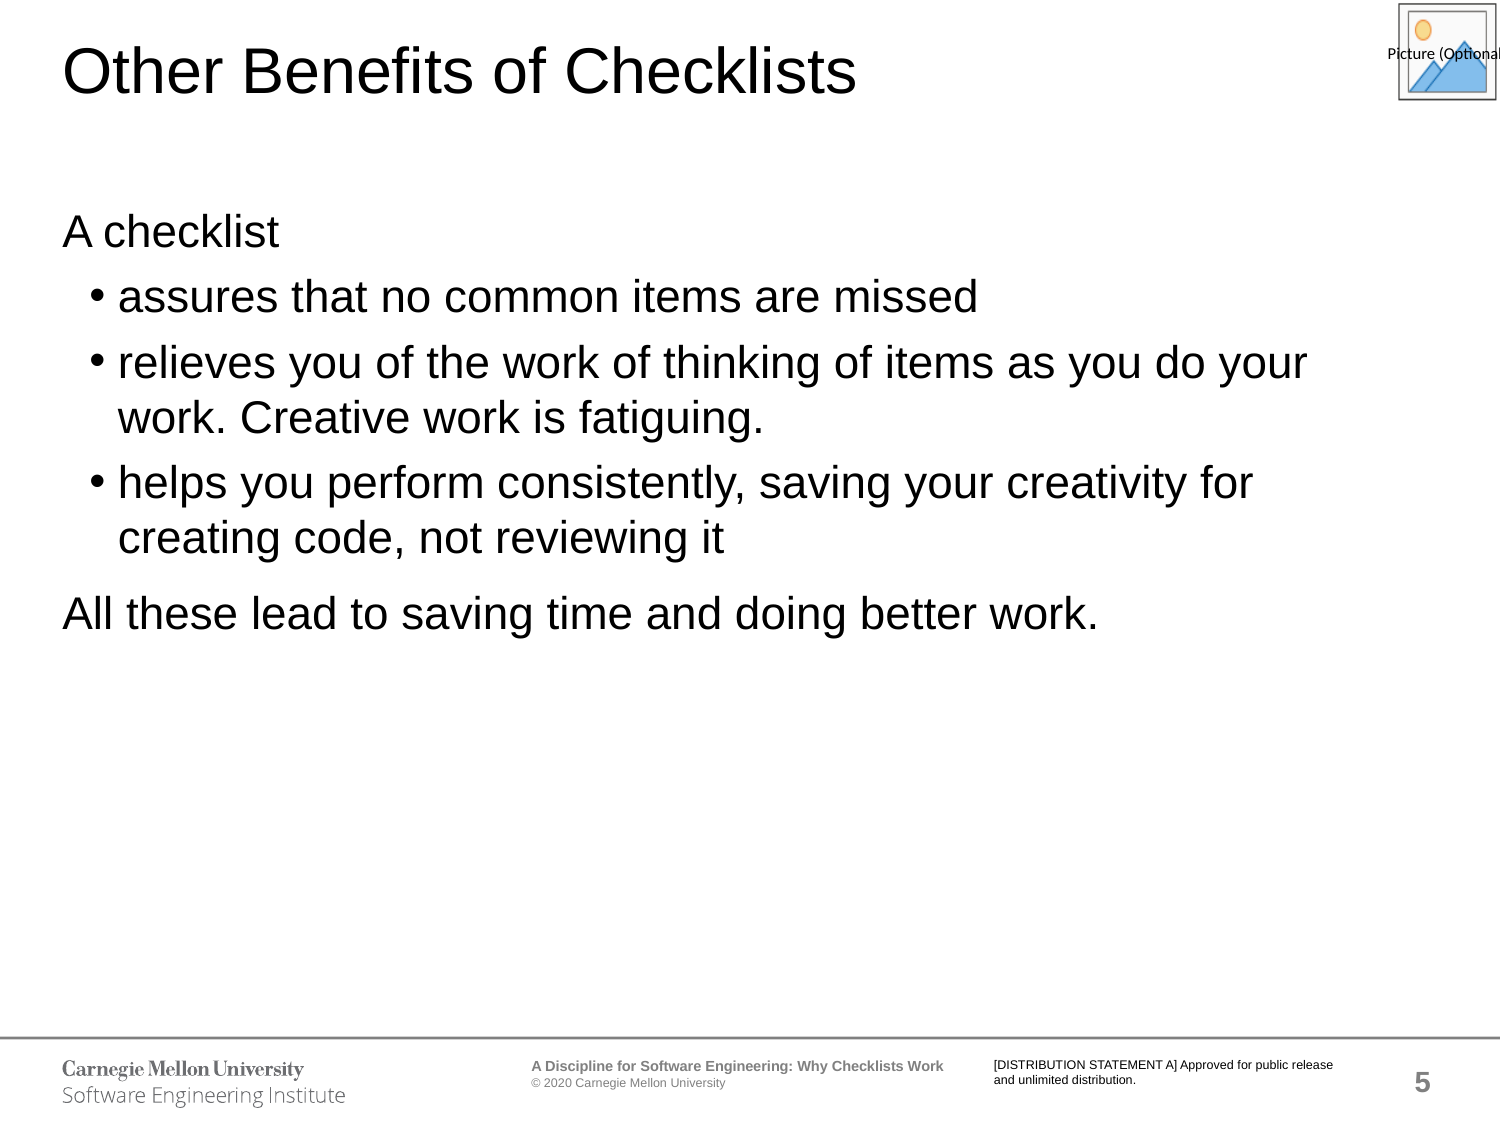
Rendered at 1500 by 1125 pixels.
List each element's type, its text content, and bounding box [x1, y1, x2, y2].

title Other Benefits of Checklists [62, 37, 1338, 182]
list A checklist assures that no common items are missed relieves you of the work of thinking of items as you do your work. Creative work is fatiguing. helps you perform consistently, saving your creativity for creating code, not reviewing it All these lead to saving time and doing better work. [62, 201, 1431, 1000]
picture [1394, 0, 1500, 105]
